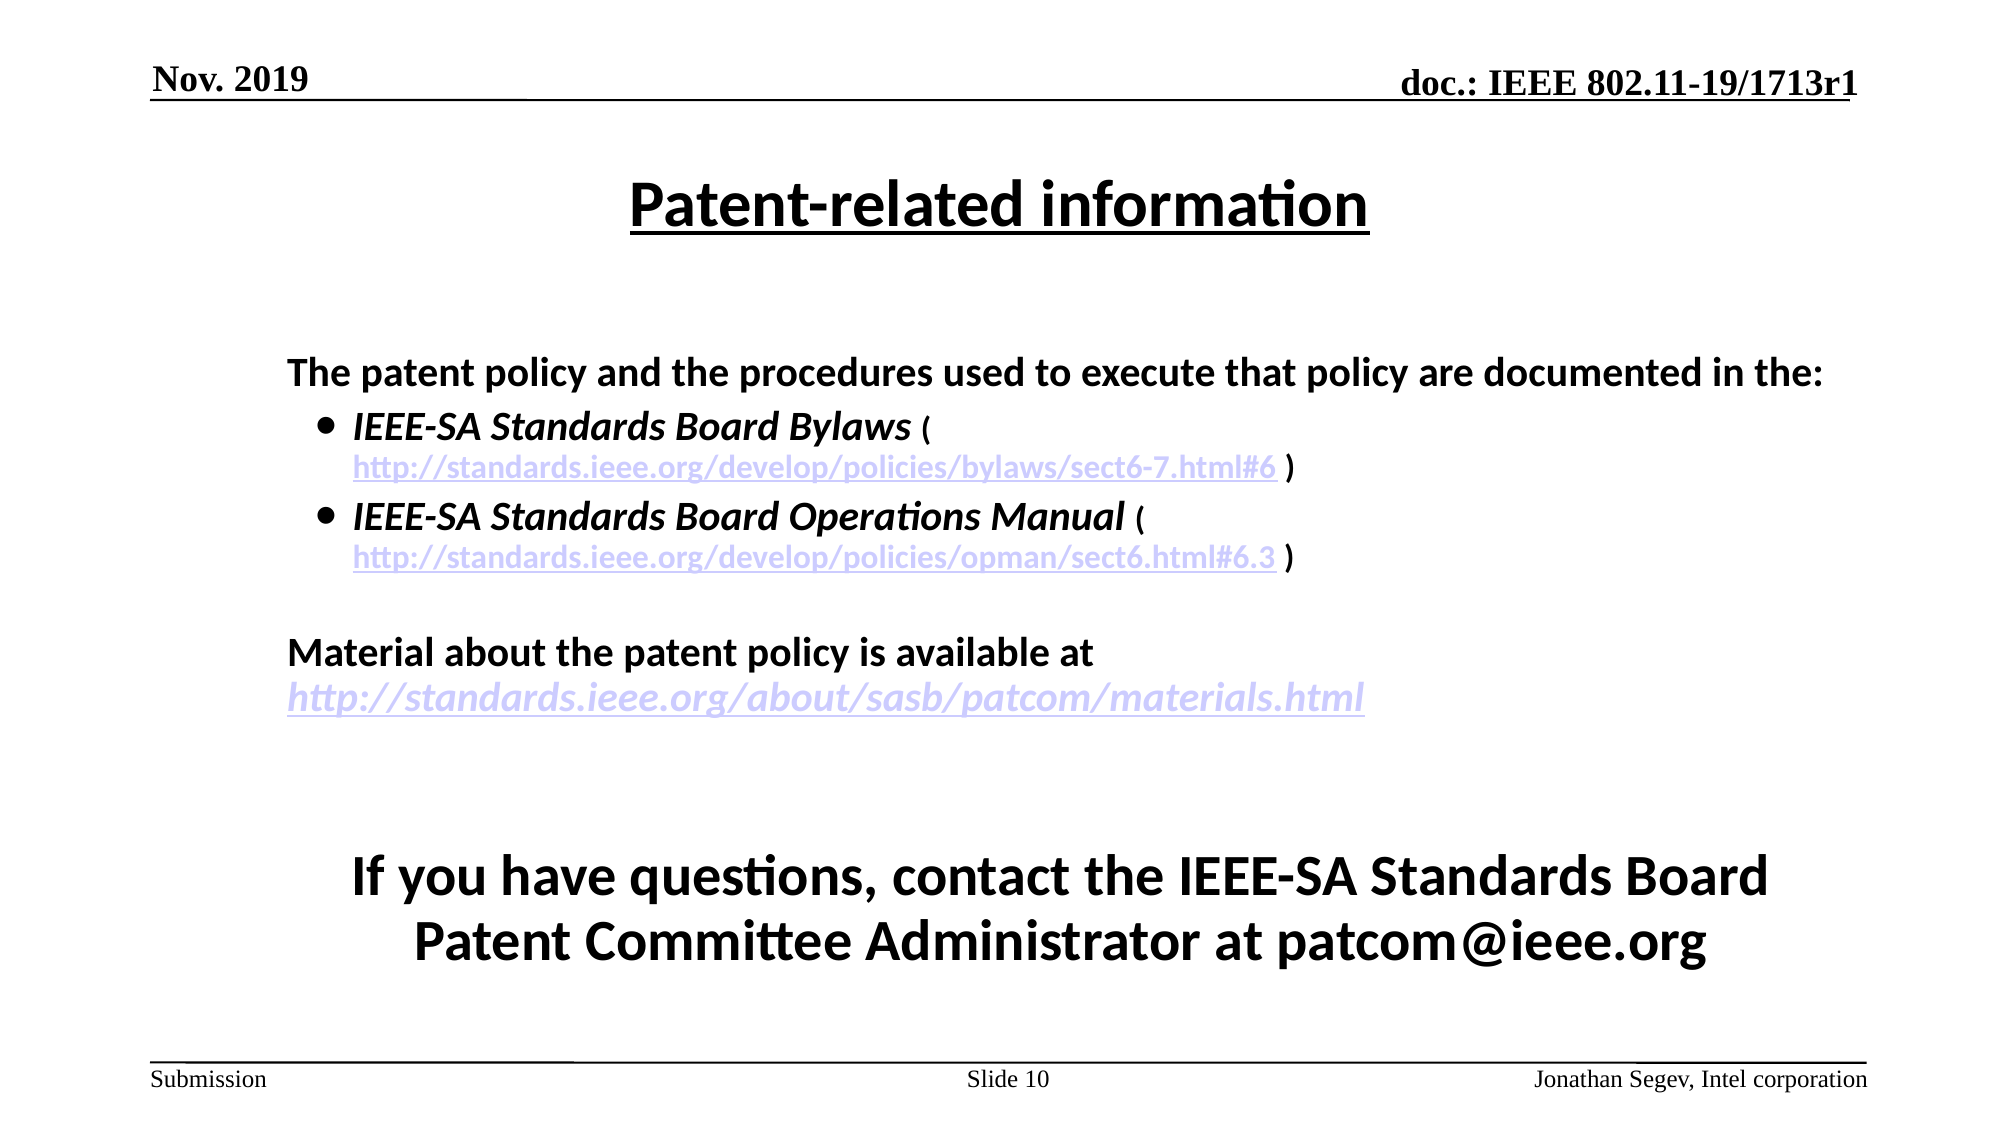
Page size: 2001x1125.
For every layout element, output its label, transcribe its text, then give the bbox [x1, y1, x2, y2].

footer Jonathan Segev, Intel corporation [1171, 1061, 1869, 1093]
list The patent policy and the procedures used to execute that policy are documented in the: IEEE-SA Standards Board Bylaws (http://standards.ieee.org/develop/policies/bylaws/sect6-7.html#6 ) IEEE-SA Standards Board Operations Manual (http://standards.ieee.org/develop/policies/opman/sect6.html#6.3 ) Material about the patent policy is available at http://standards.ieee.org/about/sasb/patcom/materials.html If you have questions, contact the IEEE-SA Standards Board Patent Committee Administrator at patcom@ieee.org [149, 324, 1850, 1000]
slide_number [152, 54, 563, 100]
title Patent-related information [149, 112, 1850, 288]
slide_number Slide 10 [950, 1061, 1067, 1123]
